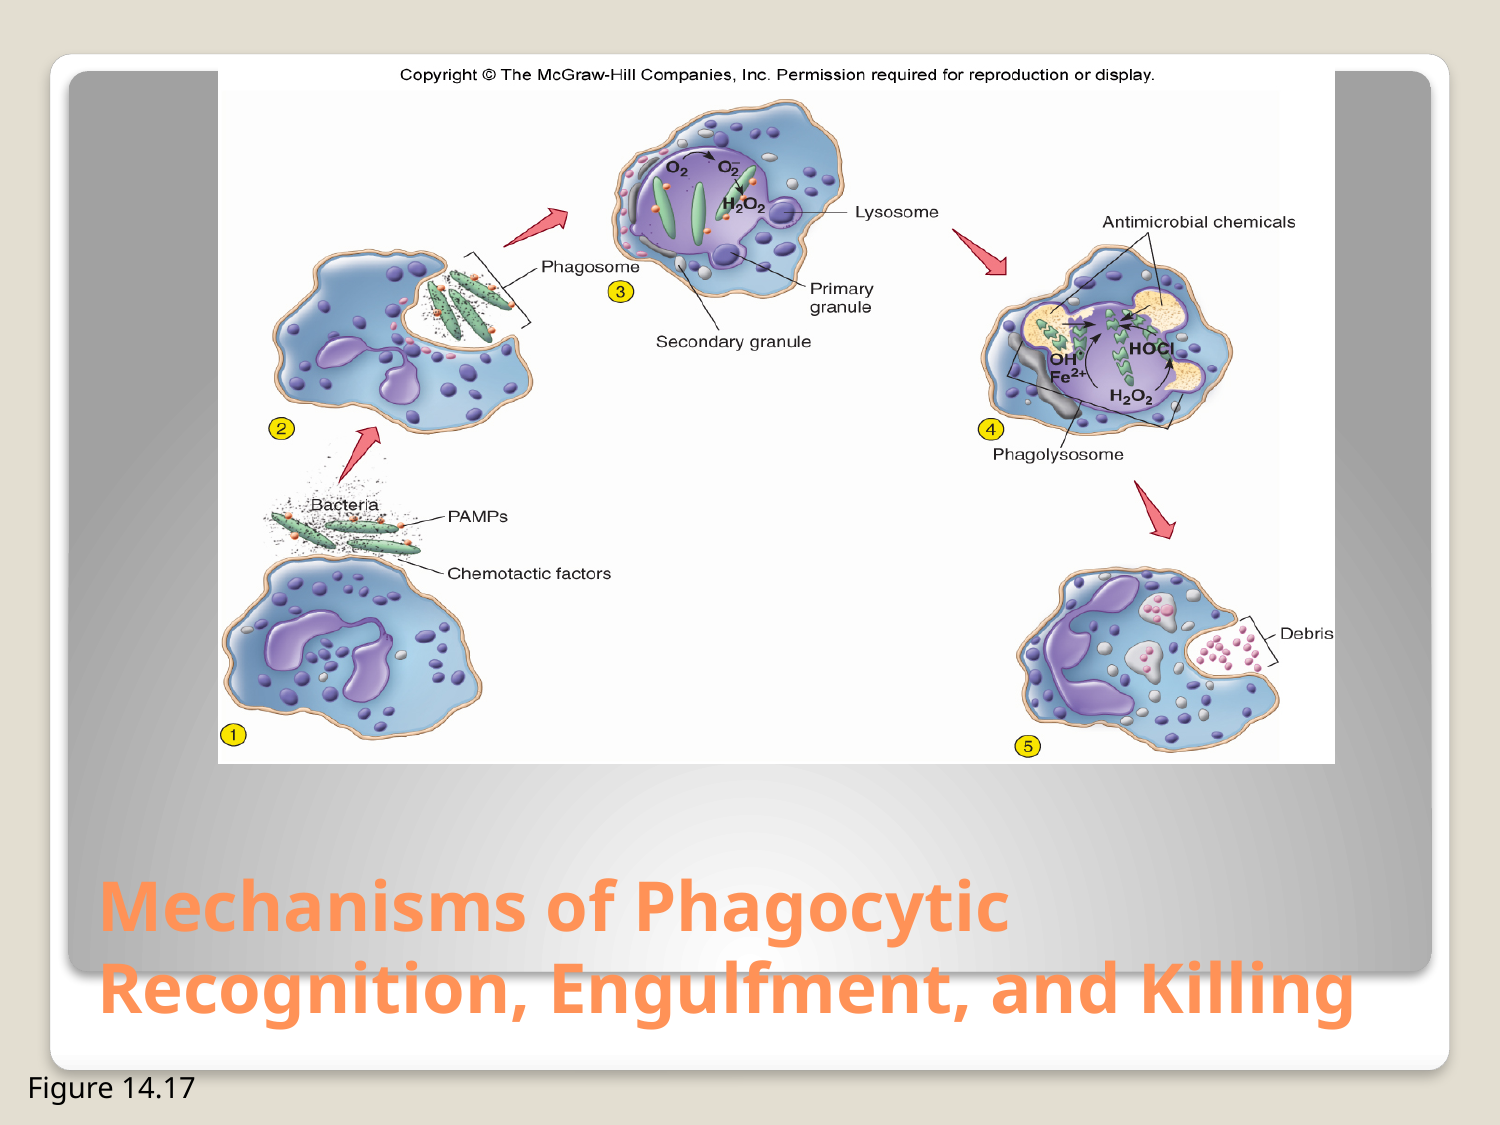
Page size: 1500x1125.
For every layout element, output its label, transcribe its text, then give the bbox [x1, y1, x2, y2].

title Mechanisms of Phagocytic Recognition, Engulfment, and Killing [82, 834, 1425, 1035]
text_box Figure 14.17 [12, 1062, 275, 1113]
picture [218, 66, 1335, 764]
